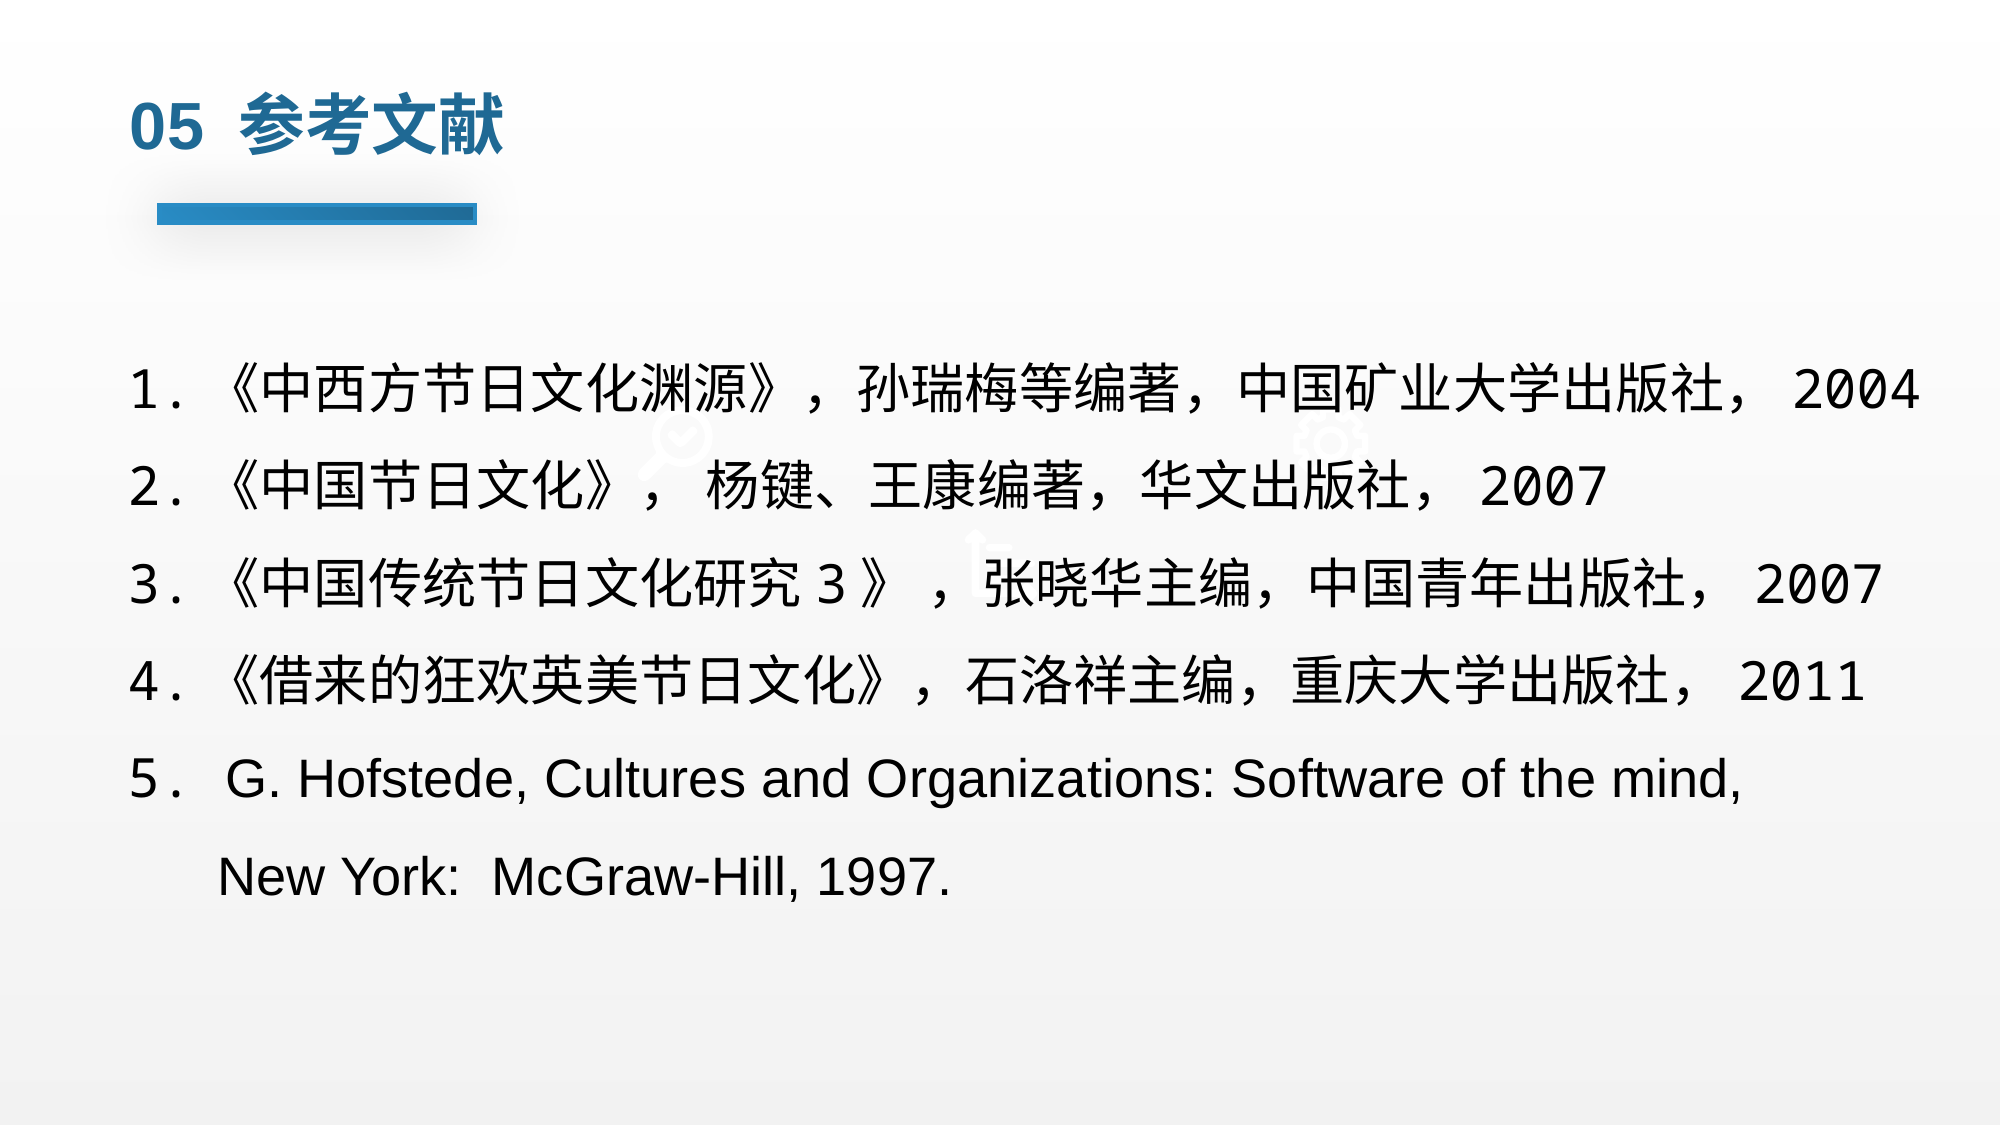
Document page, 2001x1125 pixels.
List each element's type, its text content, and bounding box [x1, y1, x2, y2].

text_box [115, 75, 1635, 223]
text_box 1.《中西方节日文化渊源》，孙瑞梅等编著，中国矿业大学出版社，2004 2.《中国节日文化》， 杨键、王康编著，华文出版社，2007 3.《中国传统节日文化研究3》 ，张晓华主编，中国青年出版社，2007 4.《借来的狂欢英美节日文化》，石洛祥主编，重庆大学出版社，2011 5. G. Hofstede, Cultures and Organizations: Software of the mind, New York: McGraw-Hill, 1997. [112, 314, 1962, 1011]
